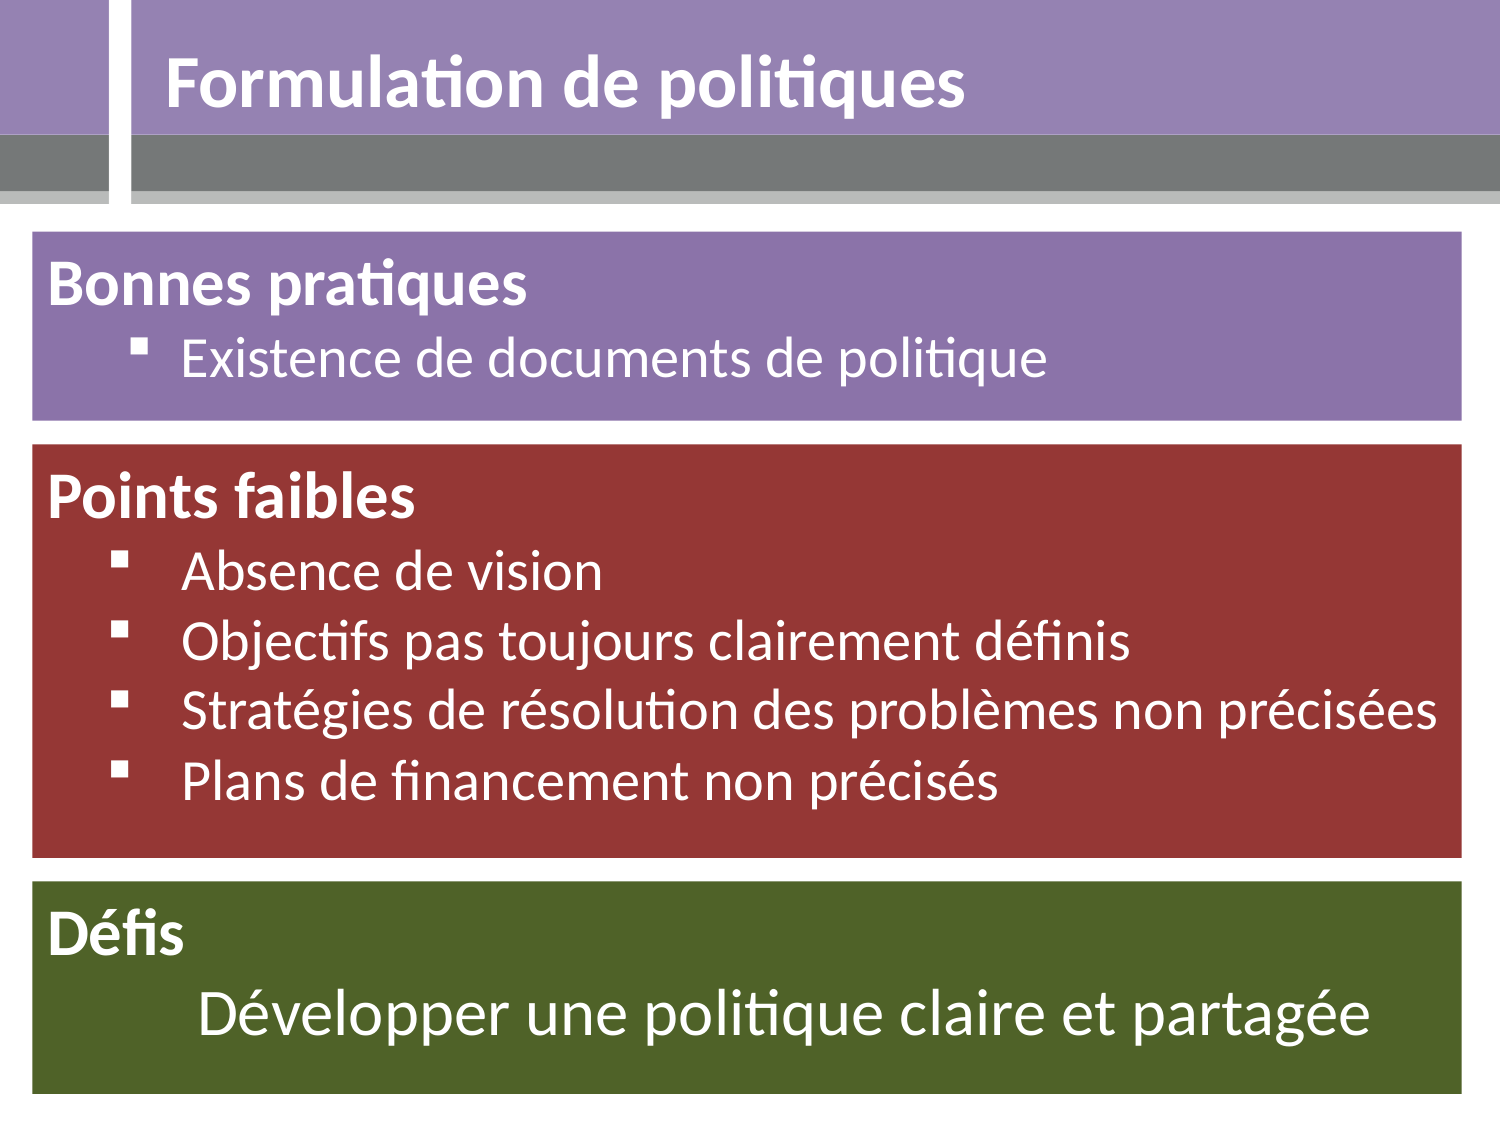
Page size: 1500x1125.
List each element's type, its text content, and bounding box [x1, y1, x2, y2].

text_box Points faibles Absence de vision Objectifs pas toujours clairement définis Stratégies de résolution des problèmes non précisées Plans de financement non précisés [30, 442, 1464, 860]
text_box Bonnes pratiques Existence de documents de politique [30, 230, 1464, 423]
text_box Défis Développer une politique claire et partagée [30, 879, 1464, 1096]
picture [0, 0, 1500, 204]
